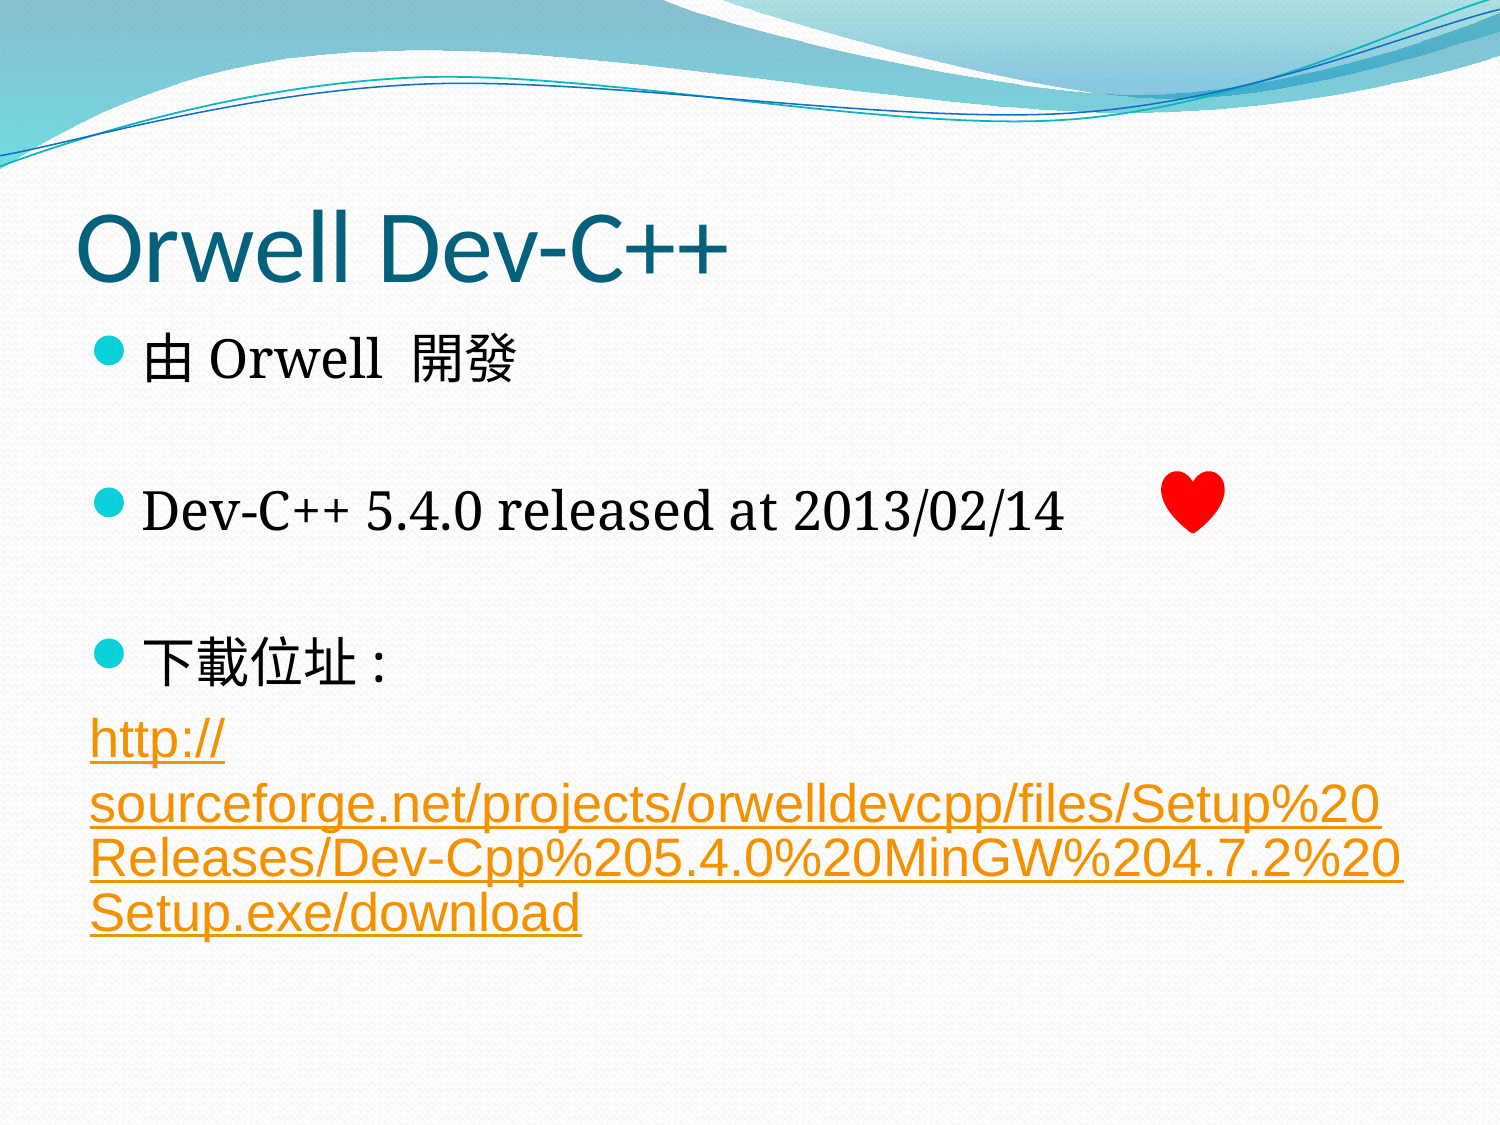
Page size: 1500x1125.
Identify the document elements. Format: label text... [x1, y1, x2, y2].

text_box [1161, 471, 1225, 534]
list 由Orwell 開發 Dev-C++ 5.4.0 released at 2013/02/14 下載位址: http://sourceforge.net/projects/orwelldevcpp/files/Setup%20Releases/Dev-Cpp%205.4.0%20MinGW%204.7.2%20Setup.exe/download [75, 317, 1425, 1038]
title Orwell Dev-C++ [75, 115, 1425, 303]
